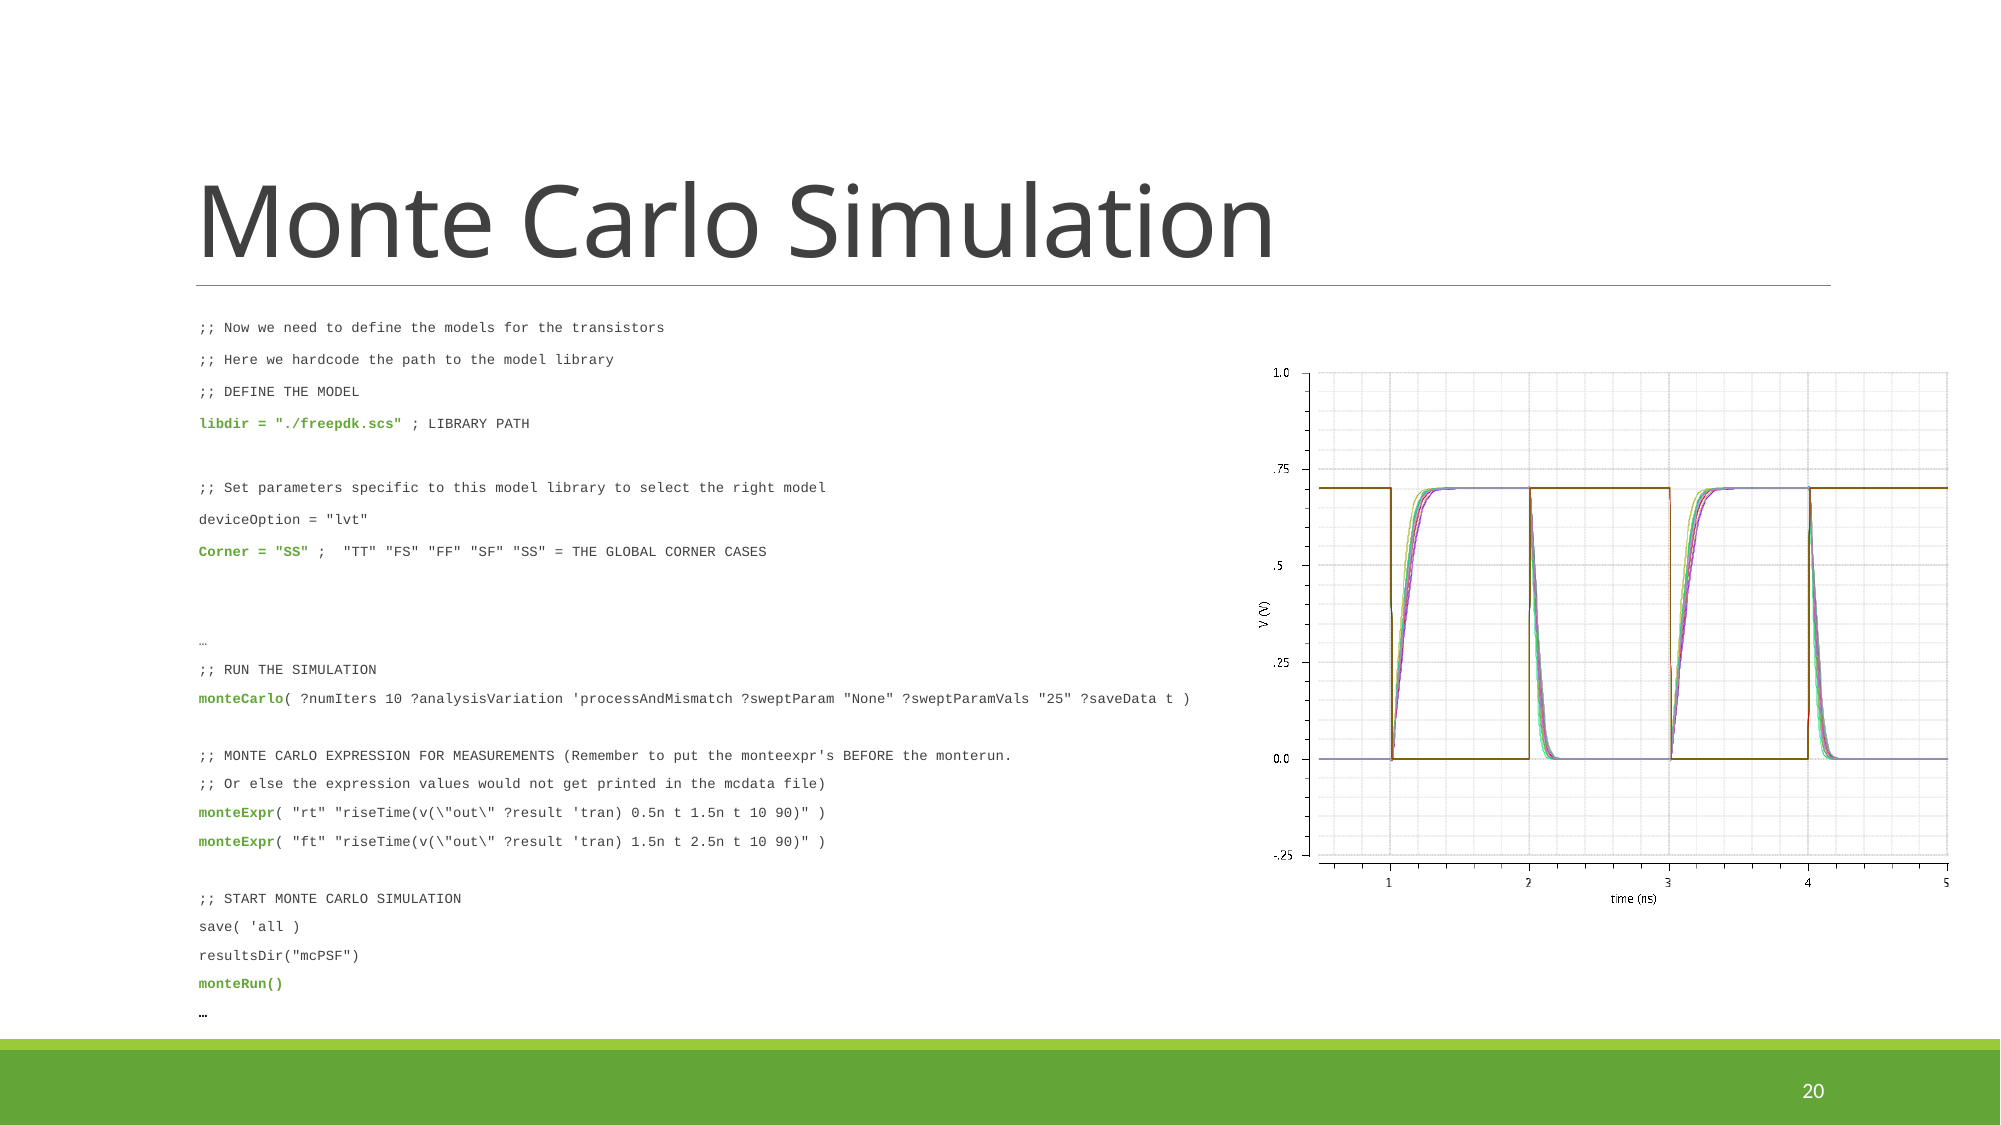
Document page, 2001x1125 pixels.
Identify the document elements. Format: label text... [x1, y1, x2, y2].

list ;; Now we need to define the models for the transistors ;; Here we hardcode the path to the model library ;; DEFINE THE MODEL libdir = "./freepdk.scs" ; LIBRARY PATH ;; Set parameters specific to this model library to select the right model deviceOption = "lvt" Corner = "SS" ; "TT" "FS" "FF" "SF" "SS" = THE GLOBAL CORNER CASES … ;; RUN THE SIMULATION monteCarlo( ?numIters 10 ?analysisVariation 'processAndMismatch ?sweptParam "None" ?sweptParamVals "25" ?saveData t ) ;; MONTE CARLO EXPRESSION FOR MEASUREMENTS (Remember to put the monteexpr's BEFORE the monterun. ;; Or else the expression values would not get printed in the mcdata file) monteExpr( "rt" "riseTime(v(\"out\" ?result 'tran) 0.5n t 1.5n t 10 90)" ) monteExpr( "ft" "riseTime(v(\"out\" ?result 'tran) 1.5n t 2.5n t 10 90)" ) ;; START MONTE CARLO SIMULATION save( 'all ) resultsDir("mcPSF") monteRun() … [185, 298, 1532, 1030]
slide_number 20 [1624, 1059, 1840, 1120]
title Monte Carlo Simulation [180, 47, 1830, 285]
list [1252, 364, 1973, 905]
